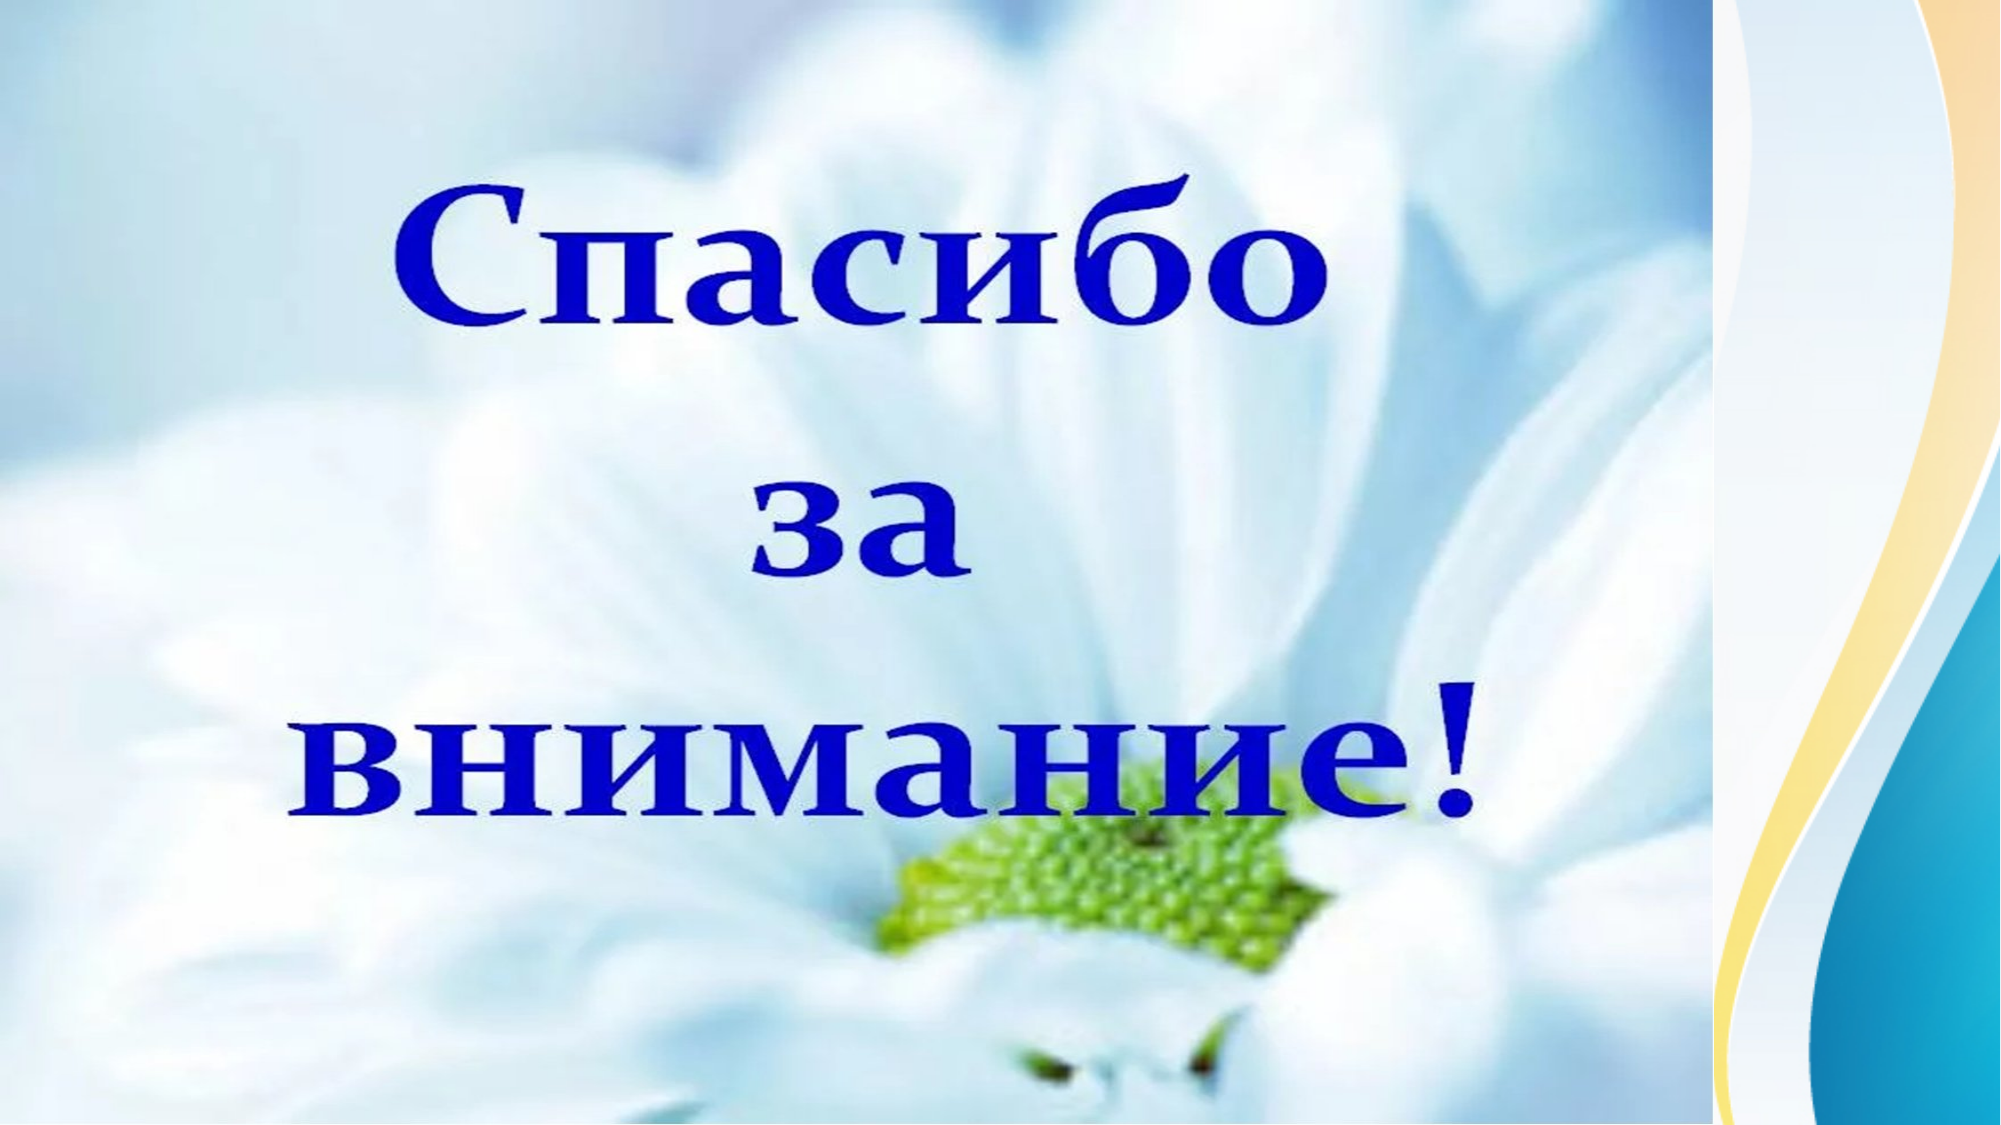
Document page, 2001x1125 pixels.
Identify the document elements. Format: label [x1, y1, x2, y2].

list [0, 0, 1714, 1125]
picture [1714, 0, 2001, 1125]
